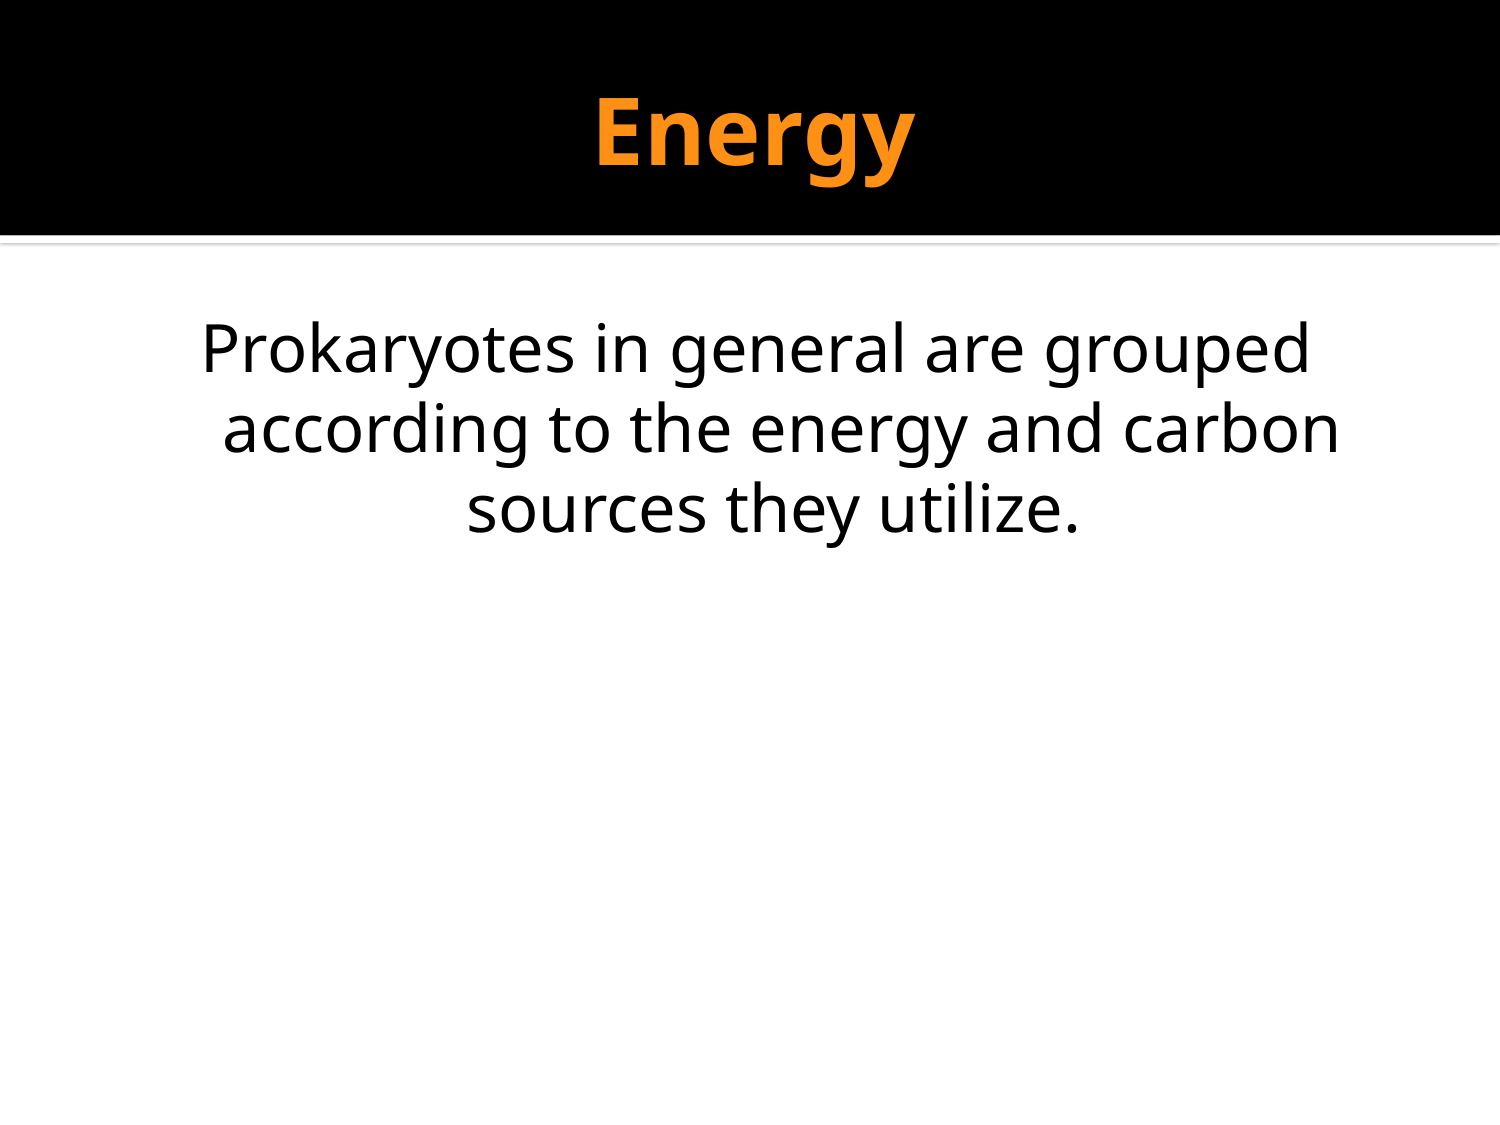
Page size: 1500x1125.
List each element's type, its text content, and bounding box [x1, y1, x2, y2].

title Energy [75, 25, 1425, 231]
list Prokaryotes in general are grouped according to the energy and carbon sources they utilize. [75, 291, 1425, 1050]
